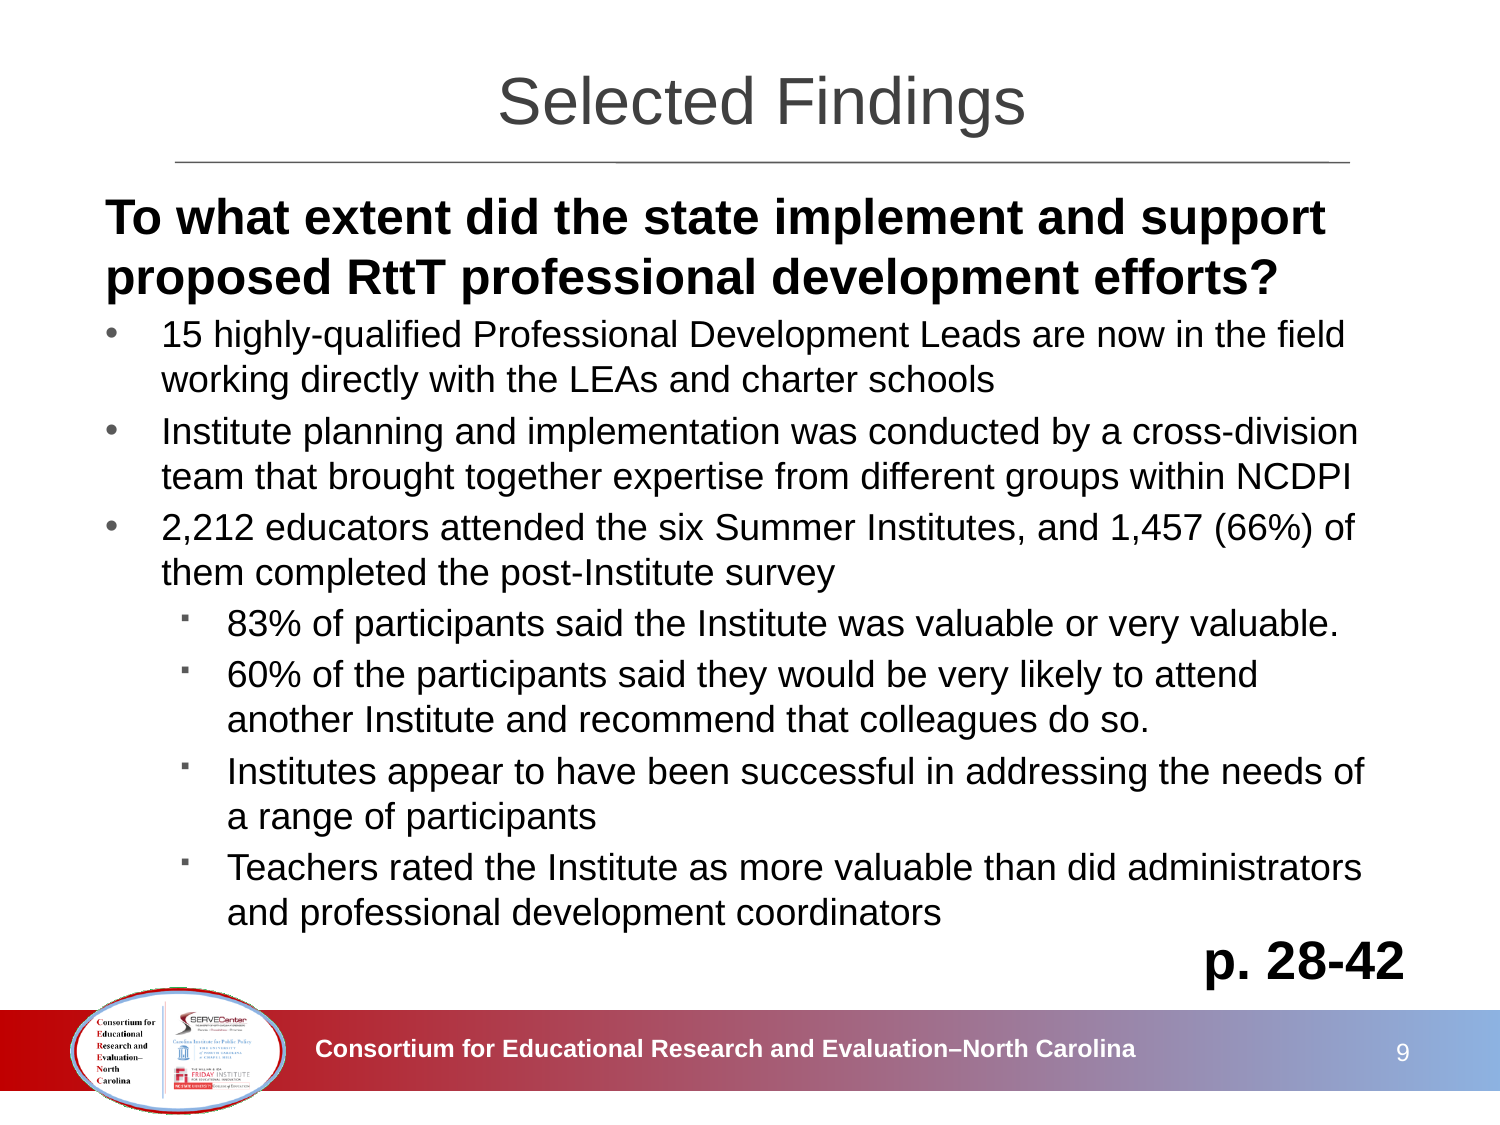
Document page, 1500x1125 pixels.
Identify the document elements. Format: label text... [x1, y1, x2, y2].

title Selected Findings [174, 44, 1351, 151]
picture [70, 986, 286, 1116]
list To what extent did the state implement and support proposed RttT professional development efforts? 15 highly-qualified Professional Development Leads are now in the field working directly with the LEAs and charter schools Institute planning and implementation was conducted by a cross-division team that brought together expertise from different groups within NCDPI 2,212 educators attended the six Summer Institutes, and 1,457 (66%) of them completed the post-Institute survey 83% of participants said the Institute was valuable or very valuable. 60% of the participants said they would be very likely to attend another Institute and recommend that colleagues do so. Institutes appear to have been successful in addressing the needs of a range of participants Teachers rated the Institute as more valuable than did administrators and professional development coordinators [89, 176, 1403, 1013]
slide_number 9 [1268, 1021, 1425, 1082]
text_box p. 28-42 [1189, 917, 1451, 998]
